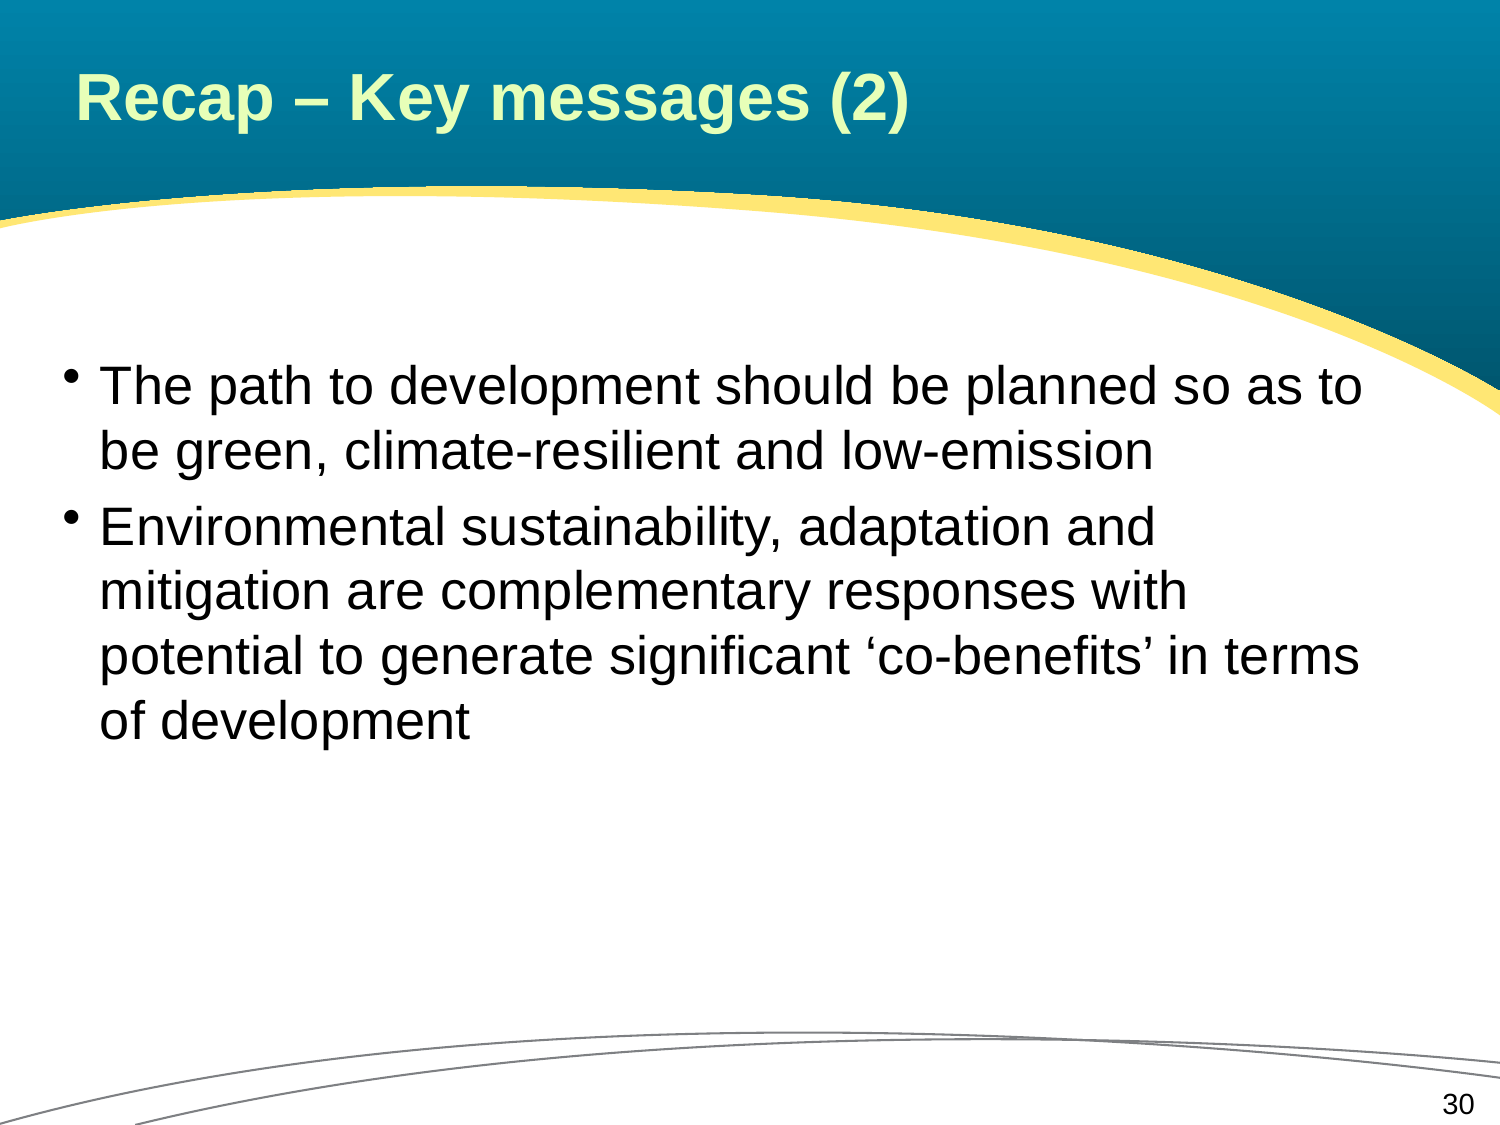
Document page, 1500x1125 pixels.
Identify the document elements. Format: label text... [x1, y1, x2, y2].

slide_number 30 [1124, 1084, 1476, 1113]
title Recap – Key messages (2) [74, 0, 1476, 188]
list The path to development should be planned so as to be green, climate-resilient and low-emission Environmental sustainability, adaptation and mitigation are complementary responses with potential to generate significant ‘co-benefits’ in terms of development [62, 349, 1401, 988]
